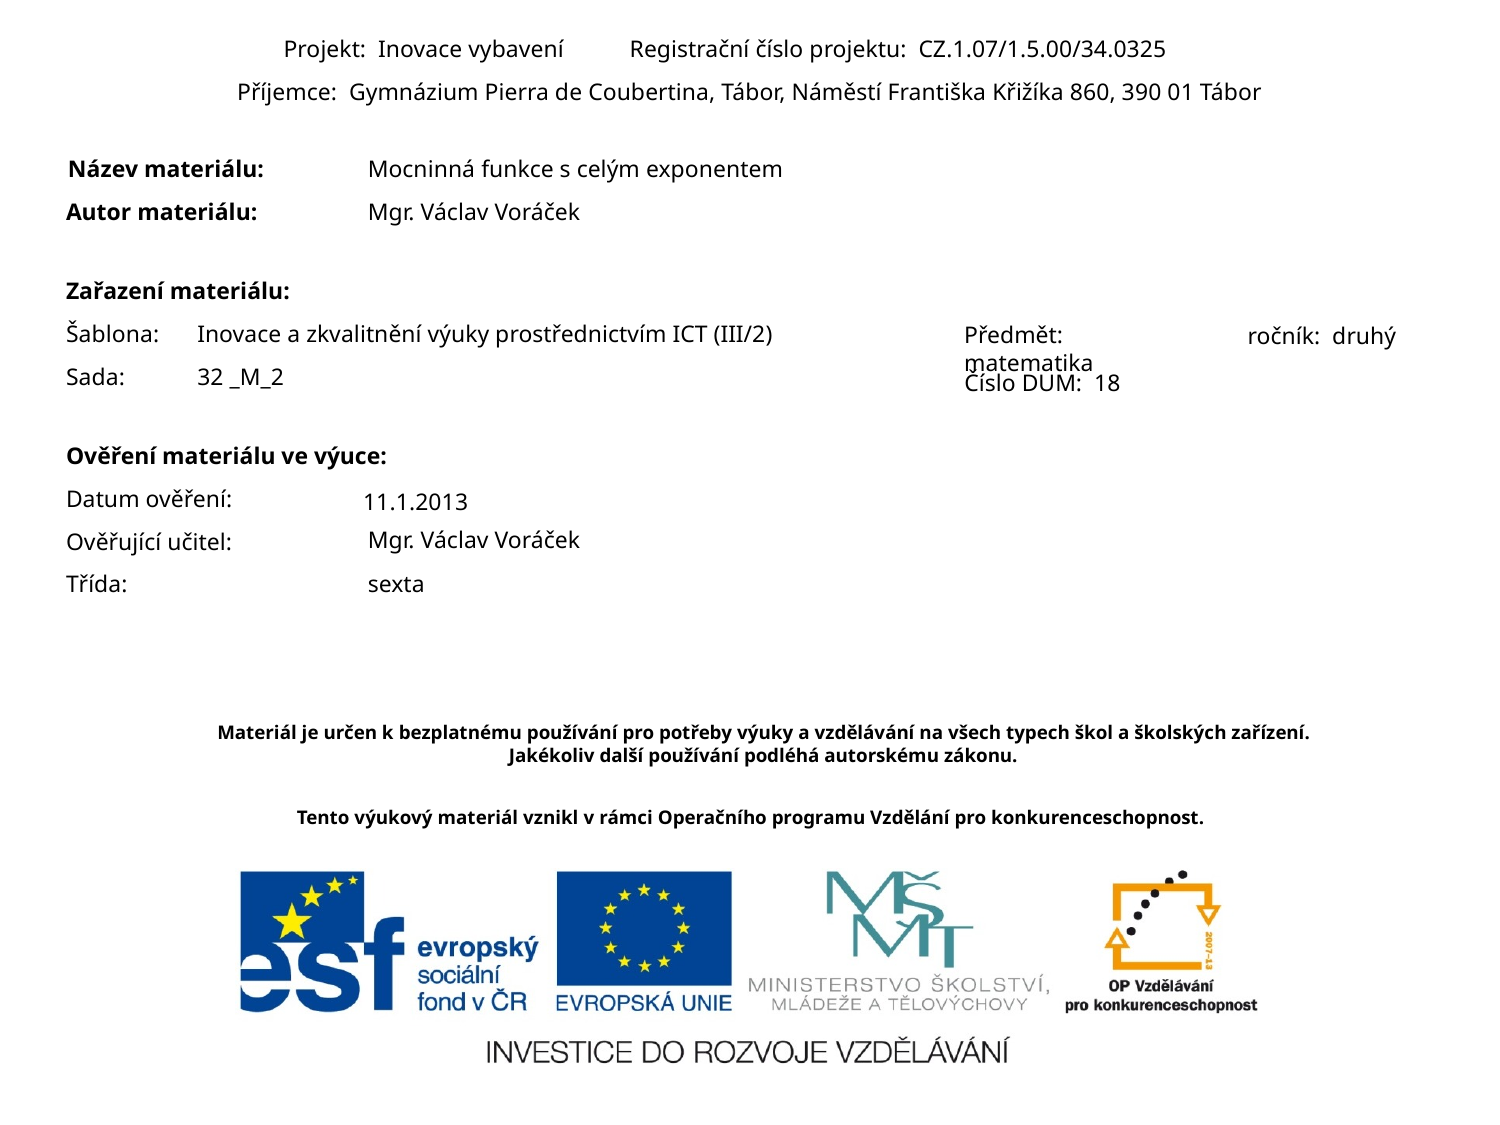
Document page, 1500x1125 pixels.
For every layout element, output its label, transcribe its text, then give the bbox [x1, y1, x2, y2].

text_box Předmět: matematika [950, 314, 1211, 383]
text_box Datum ověření: [52, 478, 308, 519]
text_box Zařazení materiálu: [52, 270, 379, 311]
text_box Název materiálu: [54, 148, 374, 217]
text_box Mgr. Václav Voráček [354, 519, 617, 561]
text_box Tento výukový materiál vznikl v rámci Operačního programu Vzdělání pro konkurenceschopnost. [129, 798, 1371, 835]
text_box ročník: druhý [1234, 314, 1412, 356]
text_box Mgr. Václav Voráček [354, 191, 617, 233]
text_box Autor materiálu: [52, 191, 334, 233]
text_box Třída: [52, 563, 180, 604]
text_box Ověřující učitel: [52, 521, 312, 563]
text_box Materiál je určen k bezplatnému používání pro potřeby výuky a vzdělávání na všech typech škol a školských zařízení. Jakékoliv další používání podléhá autorskému zákonu. [0, 714, 1500, 773]
text_box 11.1.2013 [348, 479, 502, 522]
text_box 32 _M_2 [183, 356, 580, 398]
text_box Projekt: Inovace vybavení Registrační číslo projektu: CZ.1.07/1.5.00/34.0325 [269, 28, 1230, 69]
picture [235, 867, 1265, 1067]
text_box Sada: [52, 356, 180, 398]
text_box sexta [354, 562, 464, 604]
text_box Příjemce: Gymnázium Pierra de Coubertina, Tábor, Náměstí Františka Křižíka 860, 390 01 Tábor [116, 71, 1384, 113]
text_box Šablona: [52, 313, 183, 354]
text_box Ověření materiálu ve výuce: [52, 435, 507, 476]
text_box Mocninná funkce s celým exponentem [354, 148, 845, 189]
text_box Inovace a zkvalitnění výuky prostřednictvím ICT (III/2) [183, 313, 949, 354]
text_box Číslo DUM: 18 [950, 361, 1154, 403]
